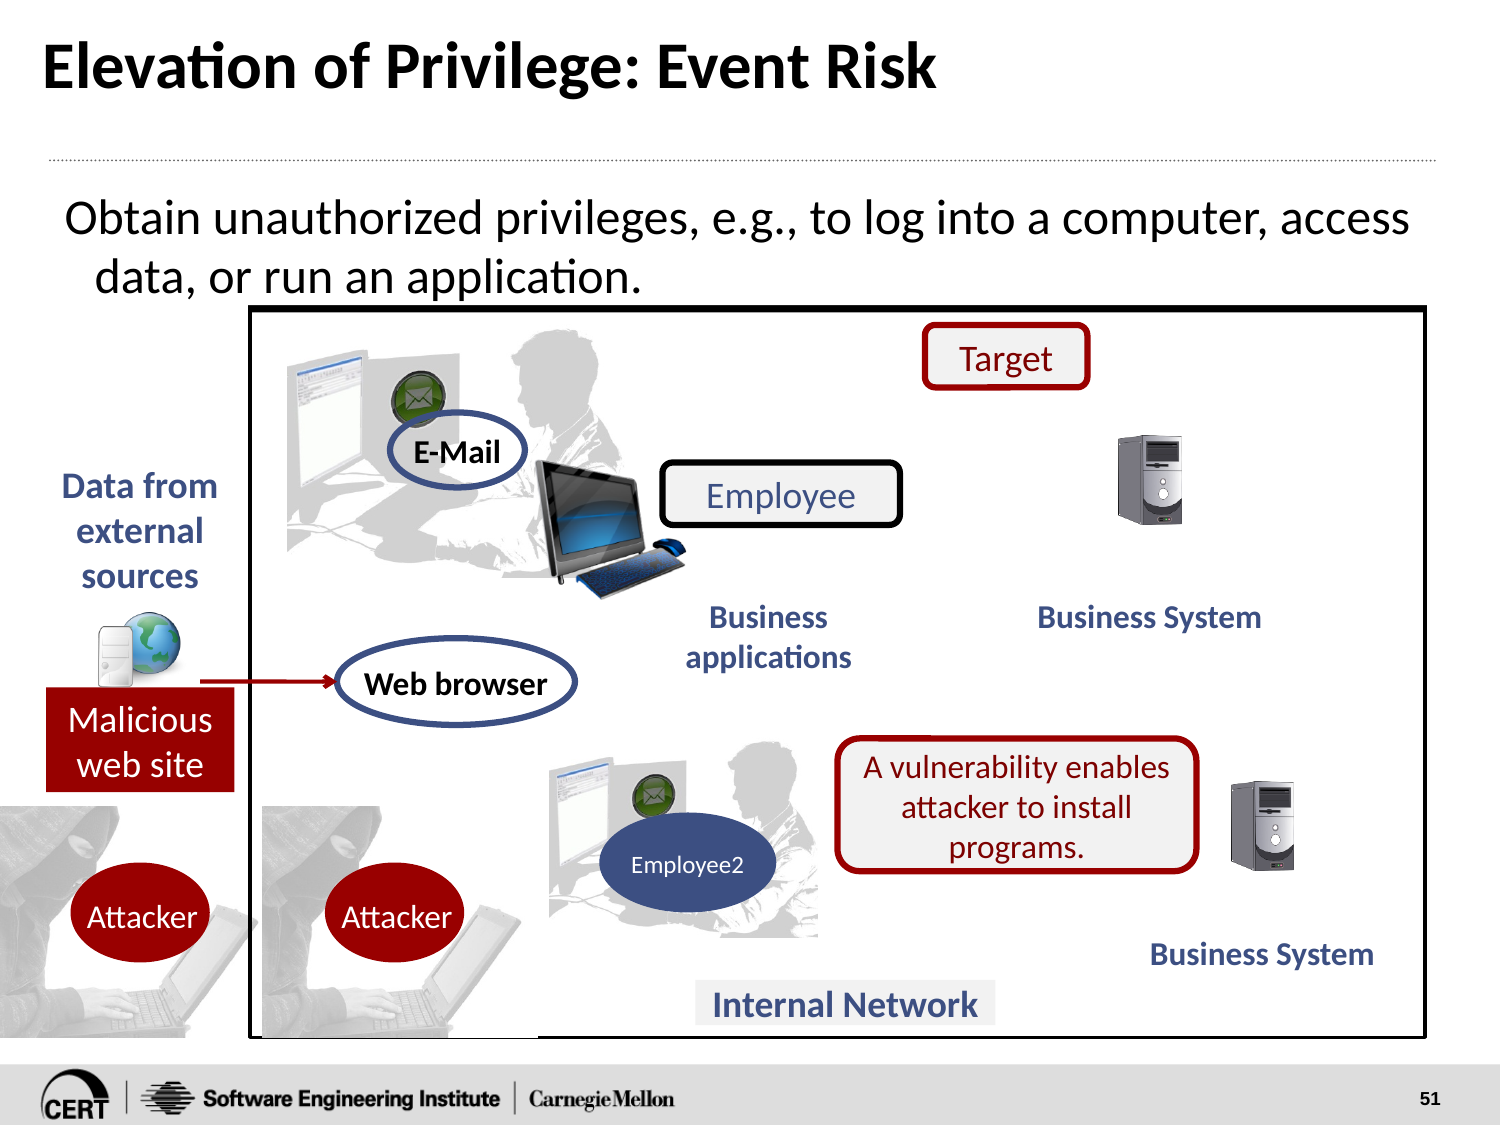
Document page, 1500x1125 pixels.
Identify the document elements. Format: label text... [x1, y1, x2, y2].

text_box Data from external sources [27, 453, 253, 604]
picture [287, 324, 688, 601]
text_box Obtain unauthorized privileges, e.g., to log into a computer, access data, or run an application. [49, 187, 1437, 306]
picture [1118, 435, 1182, 525]
text_box [249, 306, 1425, 313]
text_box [0, 806, 260, 1038]
text_box Business applications [649, 587, 888, 682]
title Elevation of Privilege: Event Risk [42, 37, 1434, 155]
text_box A vulnerability enables attacker to install programs. [837, 738, 1197, 872]
picture [1230, 781, 1294, 872]
text_box Business System [1112, 924, 1413, 980]
picture [24, 1065, 688, 1125]
text_box Web browser [337, 638, 575, 725]
text_box Employee [691, 462, 900, 525]
text_box Malicious web site [46, 687, 235, 793]
text_box [249, 313, 1425, 1038]
text_box Business System [999, 587, 1300, 643]
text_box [599, 812, 777, 913]
text_box Internal Network [695, 979, 996, 1026]
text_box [262, 806, 538, 1038]
picture [549, 737, 818, 938]
text_box Target [924, 324, 1088, 388]
picture [93, 612, 187, 690]
